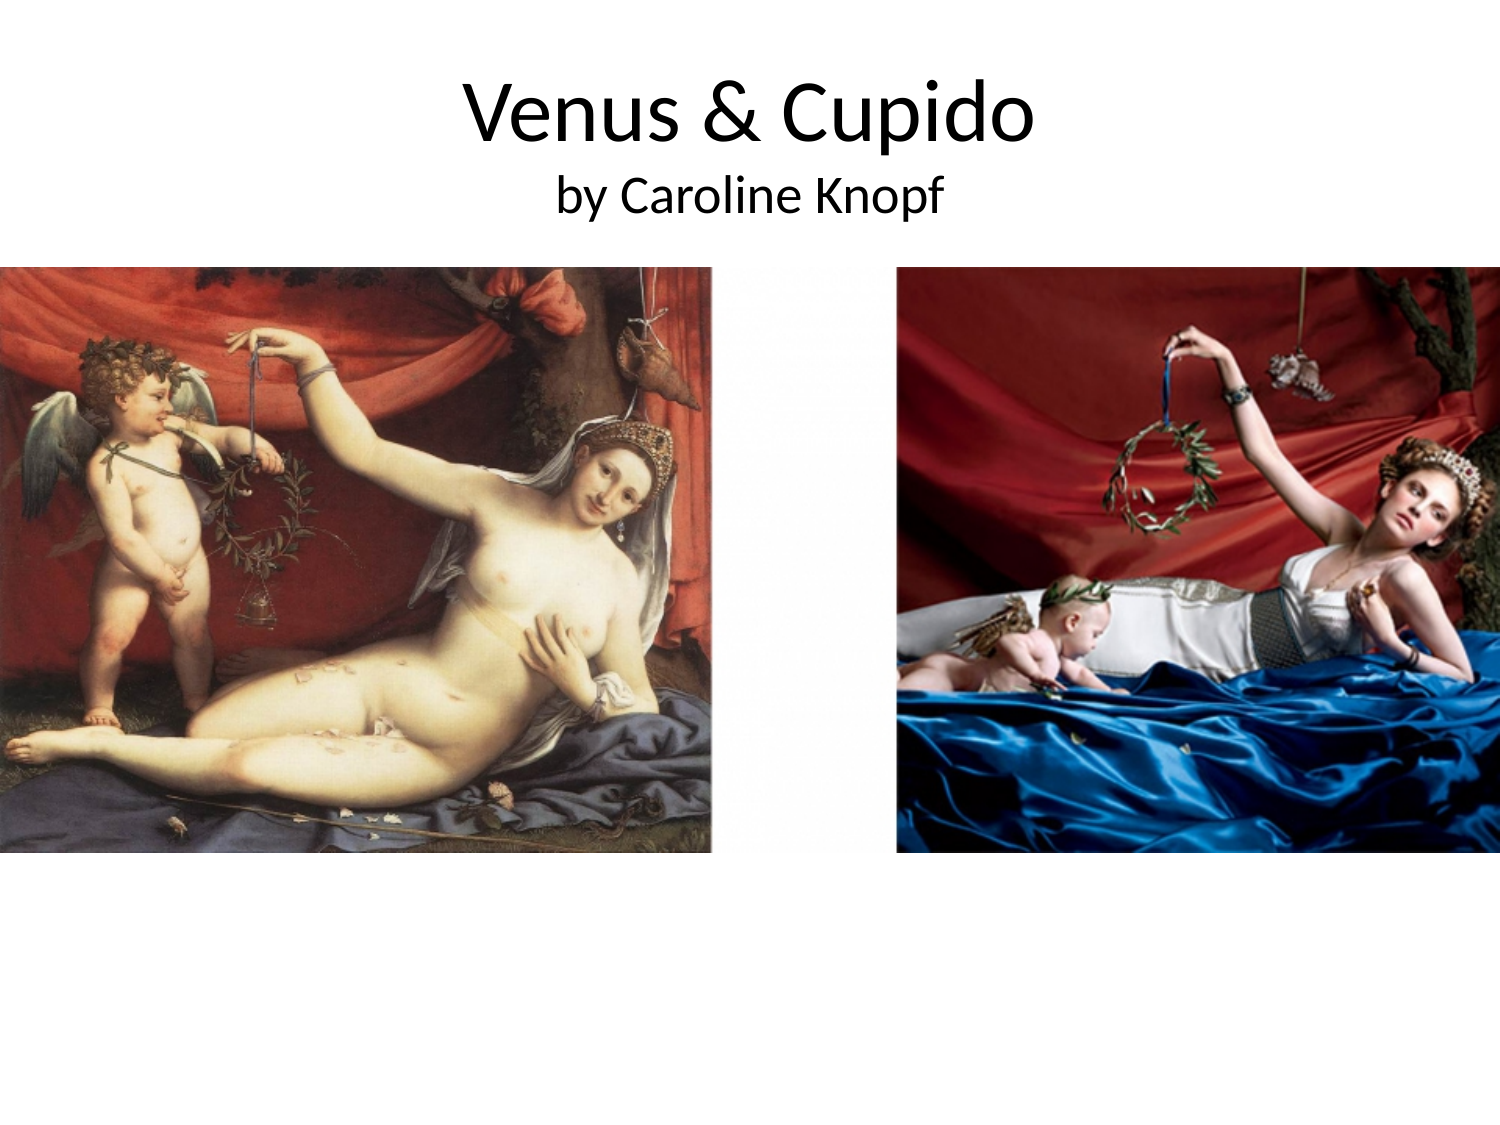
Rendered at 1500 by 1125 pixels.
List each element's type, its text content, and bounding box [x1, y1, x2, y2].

title Venus & Cupido by Caroline Knopf [75, 45, 1425, 233]
picture [0, 266, 1500, 854]
